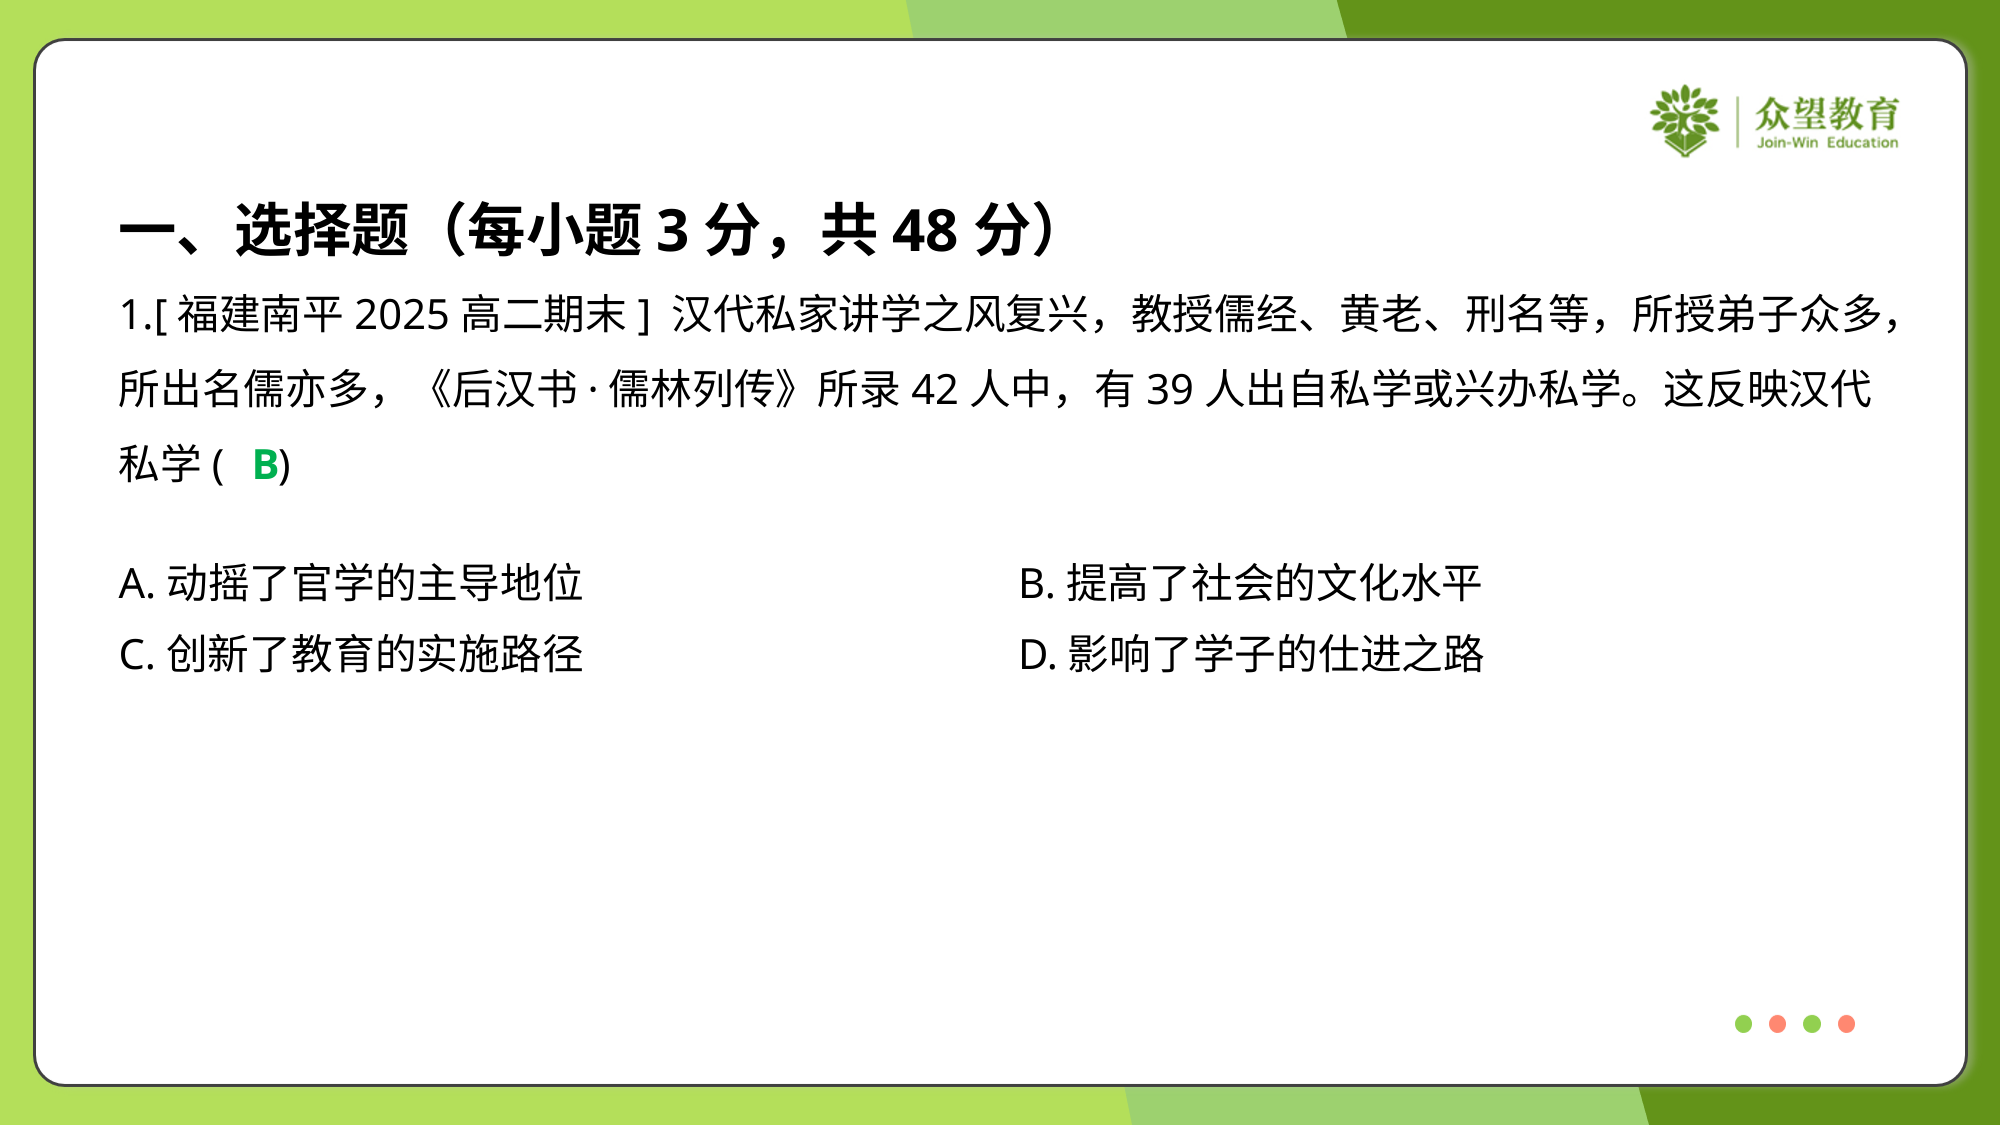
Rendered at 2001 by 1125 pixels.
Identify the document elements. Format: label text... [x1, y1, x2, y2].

text_box B [236, 416, 295, 481]
text_box A.动摇了官学的主导地位 B.提高了社会的文化水平 C.创新了教育的实施路径 D.影响了学子的仕进之路 [118, 532, 1883, 671]
text_box 一、选择题（每小题3分，共48分） [118, 158, 1883, 263]
text_box 1.[福建南平2025高二期末] 汉代私家讲学之风复兴，教授儒经、黄老、刑名等，所授弟子众多， 所出名儒亦多，《后汉书·儒林列传》所录42人中，有39人出自私学或兴办私学。这反映汉代 私学( ) [118, 263, 1883, 477]
picture [0, 0, 2000, 1125]
